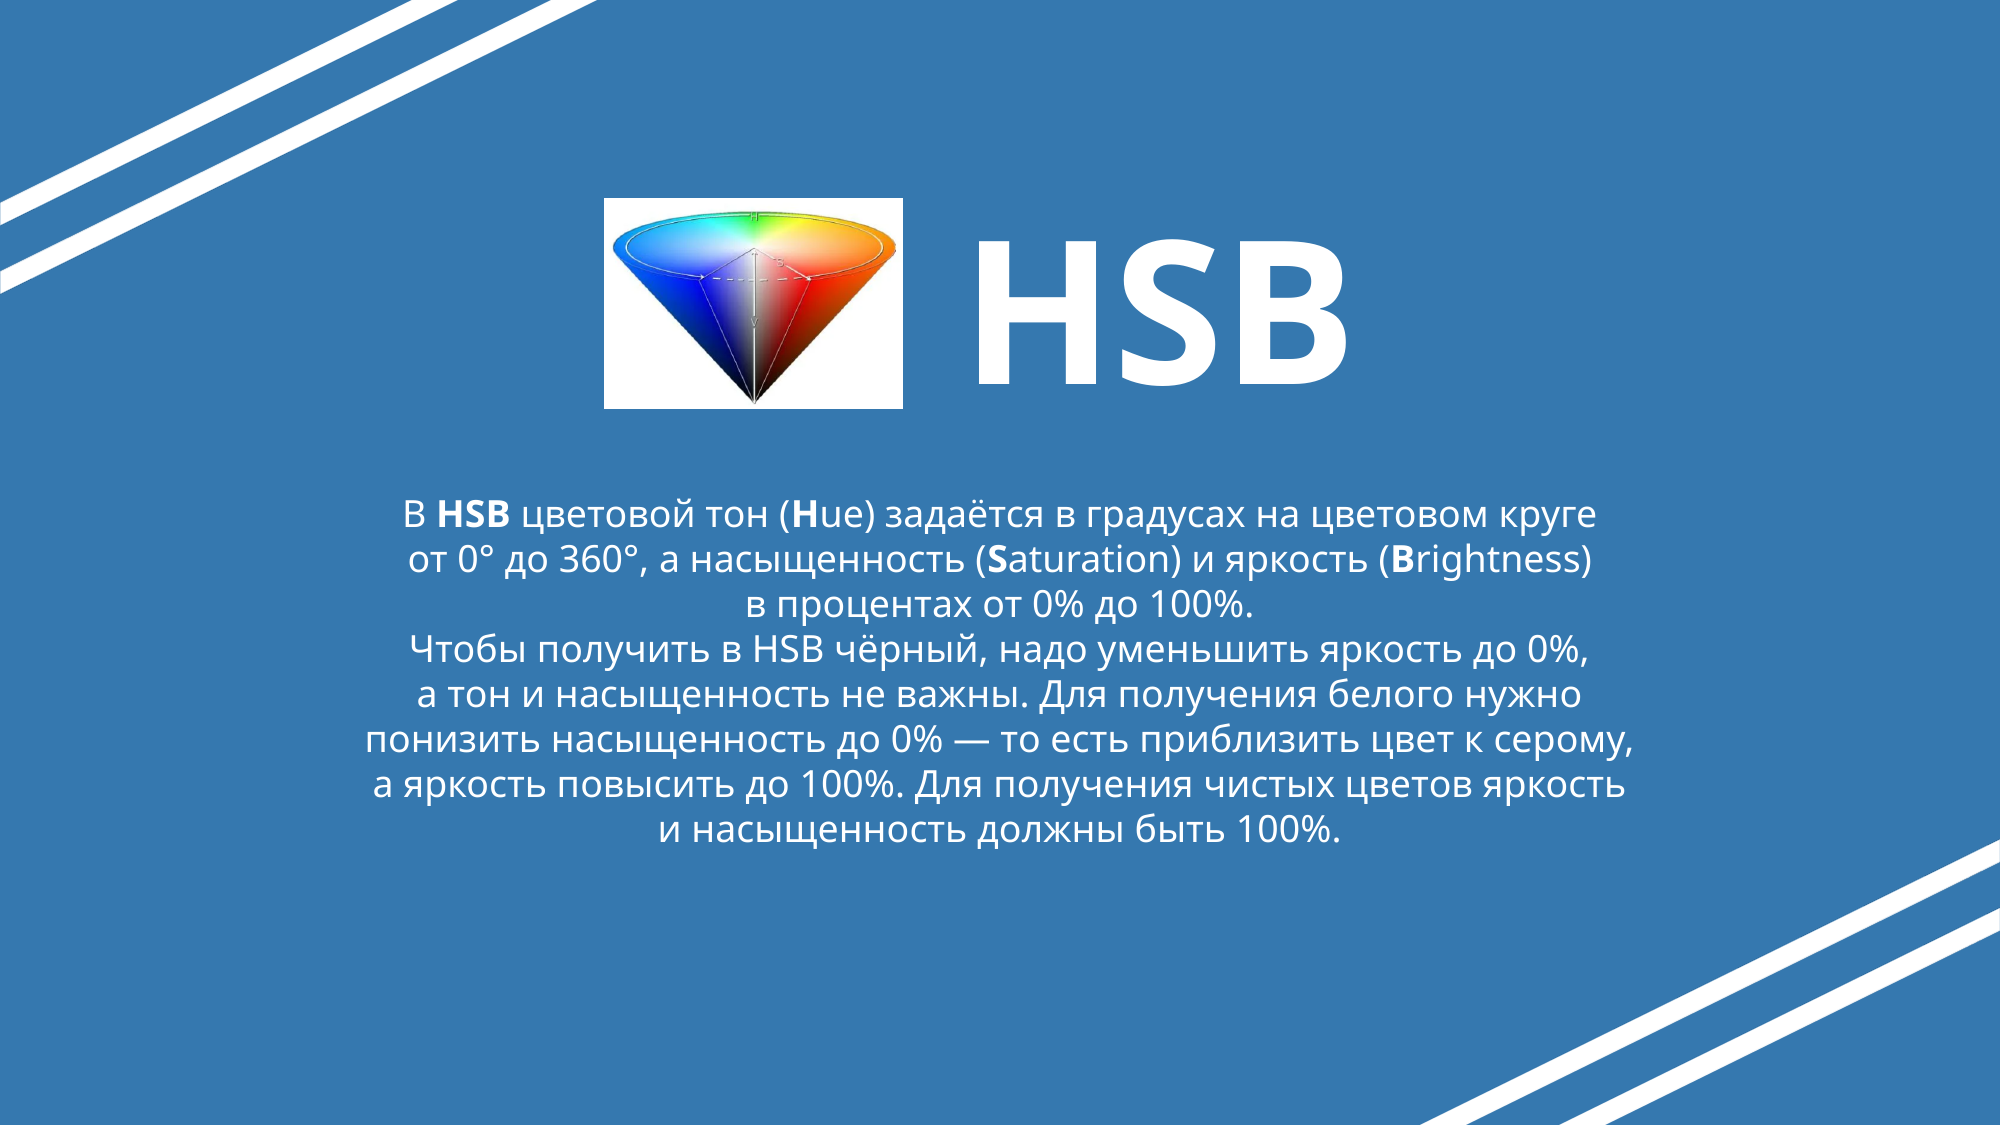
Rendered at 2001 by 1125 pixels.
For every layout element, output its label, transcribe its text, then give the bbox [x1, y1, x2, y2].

title HSB [409, 182, 1910, 425]
picture [0, 0, 2000, 1125]
list В HSB цветовой тон (Hue) задаётся в градусах на цветовом круге от 0° до 360°, а насыщенность (Saturation) и яркость (Brightness) в процентах от 0% до 100%. Чтобы получить в HSB чёрный, надо уменьшить яркость до 0%, а тон и насыщенность не важны. Для получения белого нужно понизить насыщенность до 0% — то есть приблизить цвет к серому, а яркость повысить до 100%. Для получения чистых цветов яркость и насыщенность должны быть 100%. [360, 489, 1640, 742]
